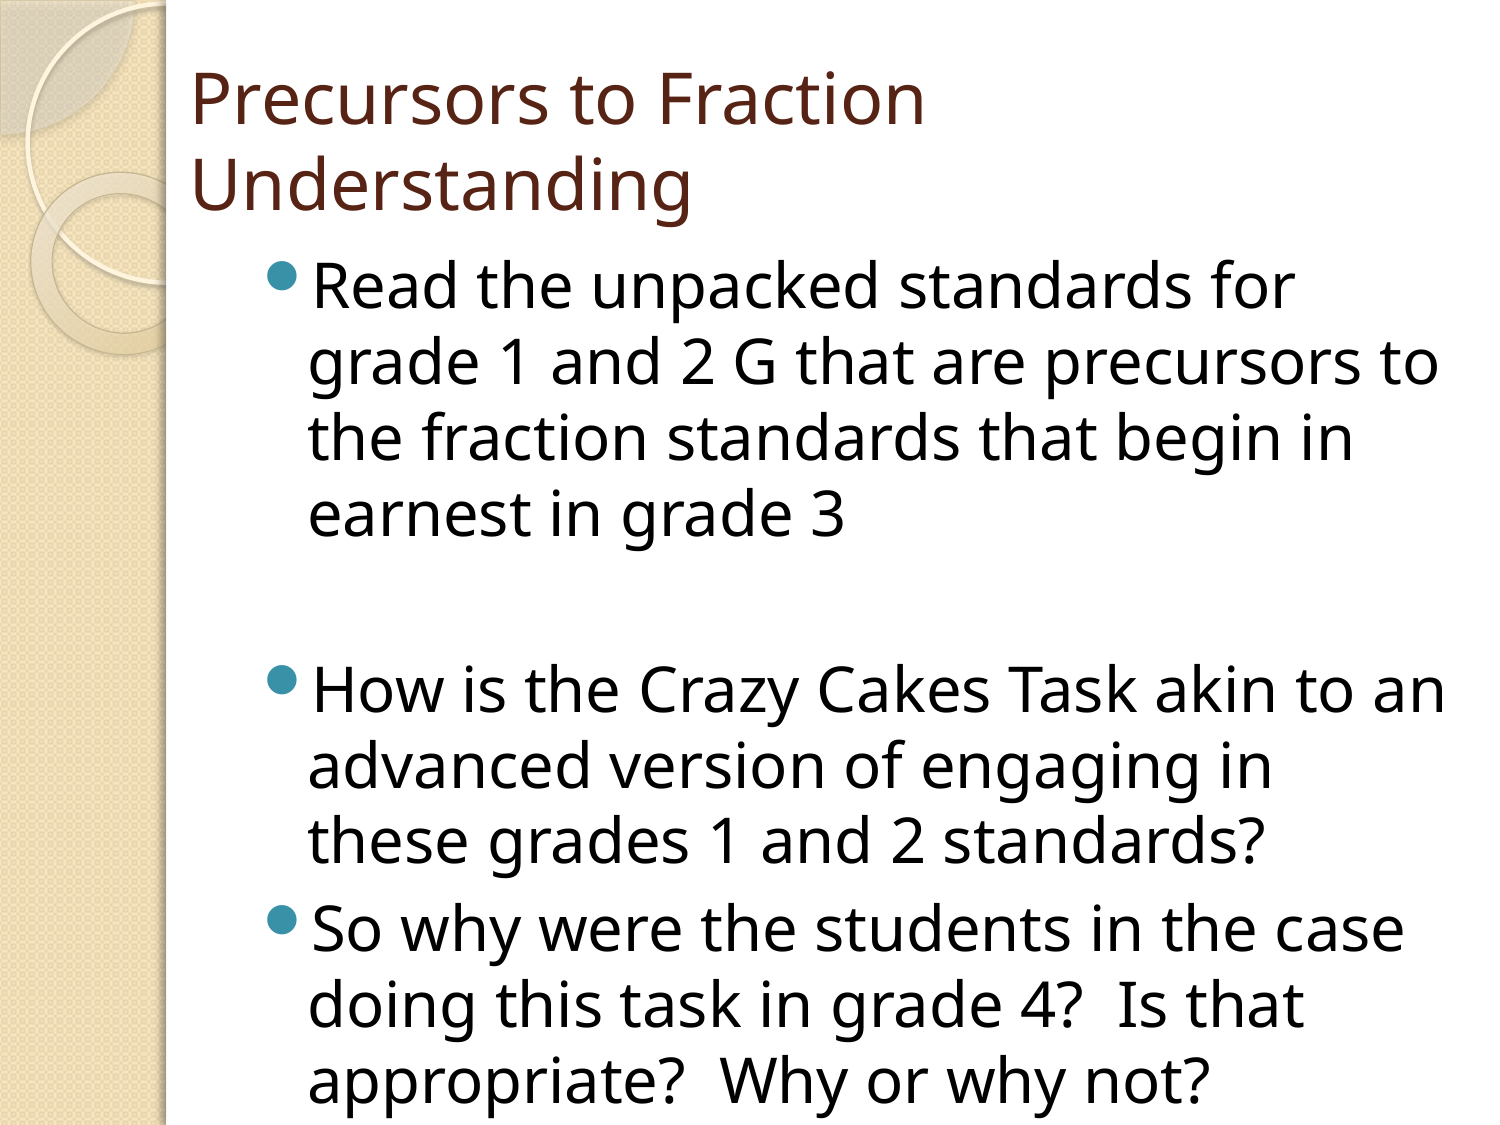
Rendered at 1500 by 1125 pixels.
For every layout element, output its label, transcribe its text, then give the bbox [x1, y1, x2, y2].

list Read the unpacked standards for grade 1 and 2 G that are precursors to the fraction standards that begin in earnest in grade 3 How is the Crazy Cakes Task akin to an advanced version of engaging in these grades 1 and 2 standards? So why were the students in the case doing this task in grade 4? Is that appropriate? Why or why not? [235, 237, 1466, 1125]
title Precursors to Fraction Understanding [174, 45, 1466, 233]
